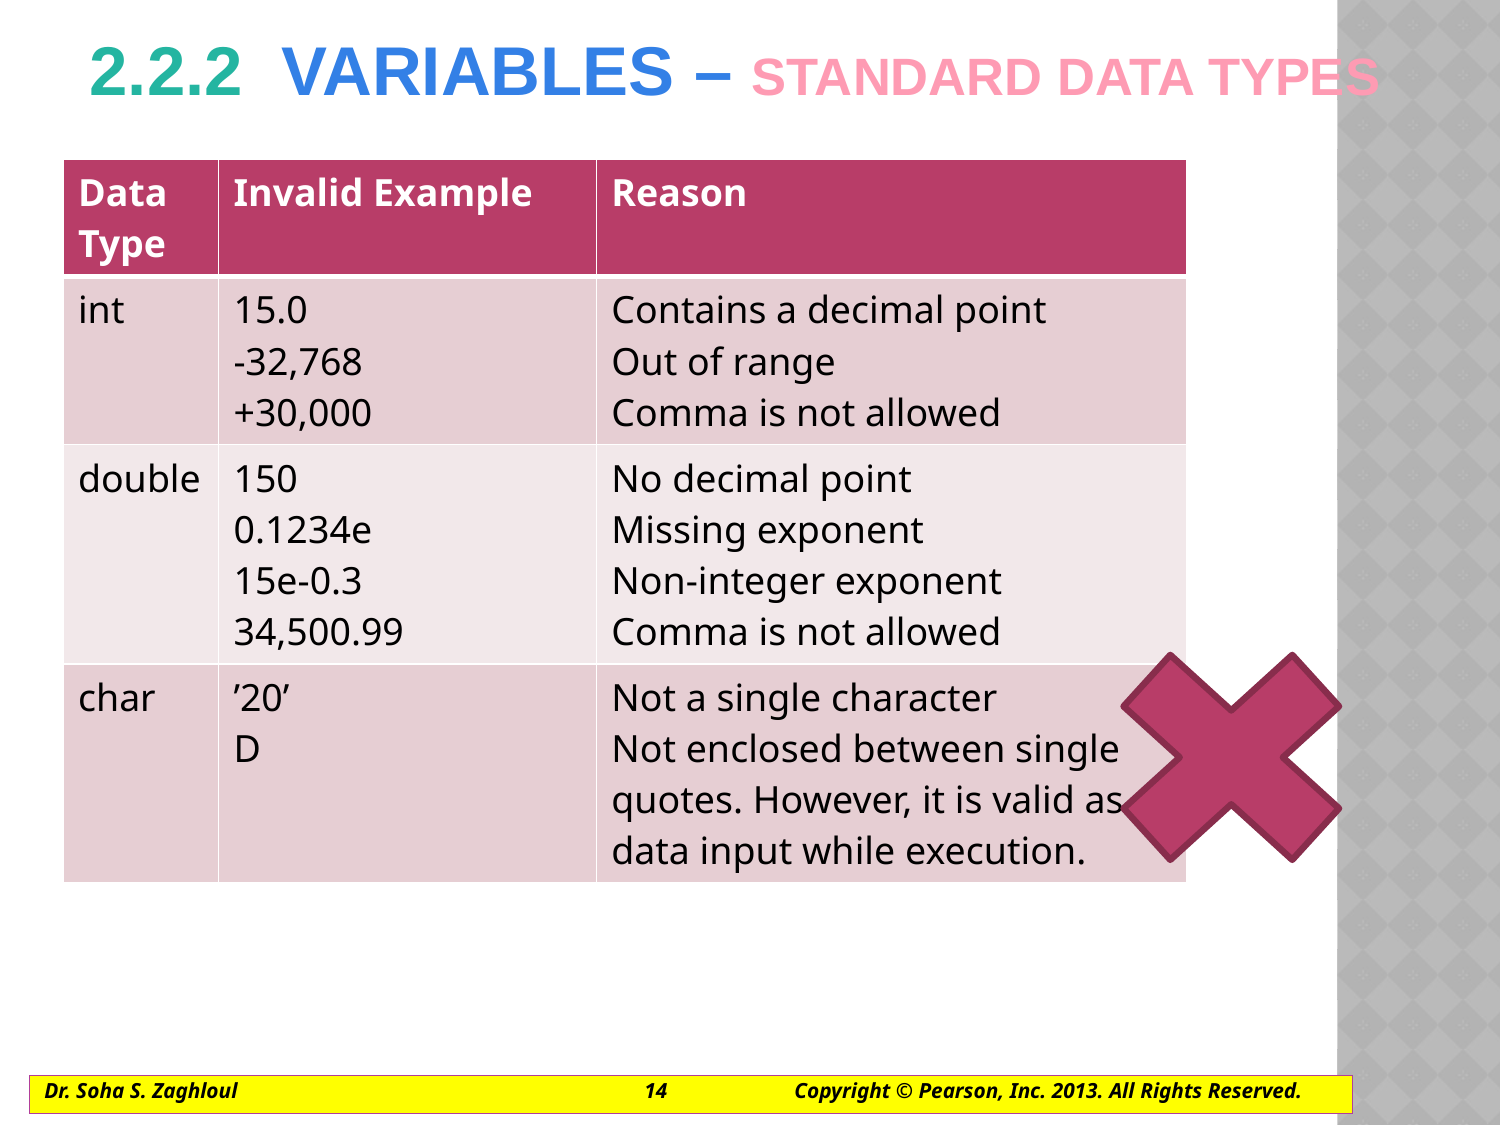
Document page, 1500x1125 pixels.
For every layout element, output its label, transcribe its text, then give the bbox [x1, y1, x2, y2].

table_cell char [64, 665, 218, 882]
table_header Data Type [64, 160, 218, 274]
table_header Reason [597, 160, 1186, 274]
text_box [1120, 651, 1343, 864]
text_box 2.2.2 variables – Standard Data Types [75, 19, 1436, 161]
table_cell 150 0.1234e 15e-0.3 34,500.99 [219, 445, 596, 663]
table_cell Contains a decimal point Out of range Comma is not allowed [597, 279, 1186, 444]
table_cell Not a single character Not enclosed between single quotes. However, it is valid as data input while execution. [597, 665, 1186, 882]
table_cell int [64, 279, 218, 444]
footer Dr. Soha S. Zaghloul 14 Copyright © Pearson, Inc. 2013. All Rights Reserved. [29, 1075, 1353, 1114]
table_cell 15.0 -32,768 +30,000 [219, 279, 596, 444]
table_cell double [64, 445, 218, 663]
table_cell ’20’ D [219, 665, 596, 882]
table_header Invalid Example [219, 160, 596, 274]
table_cell No decimal point Missing exponent Non-integer exponent Comma is not allowed [597, 445, 1186, 663]
